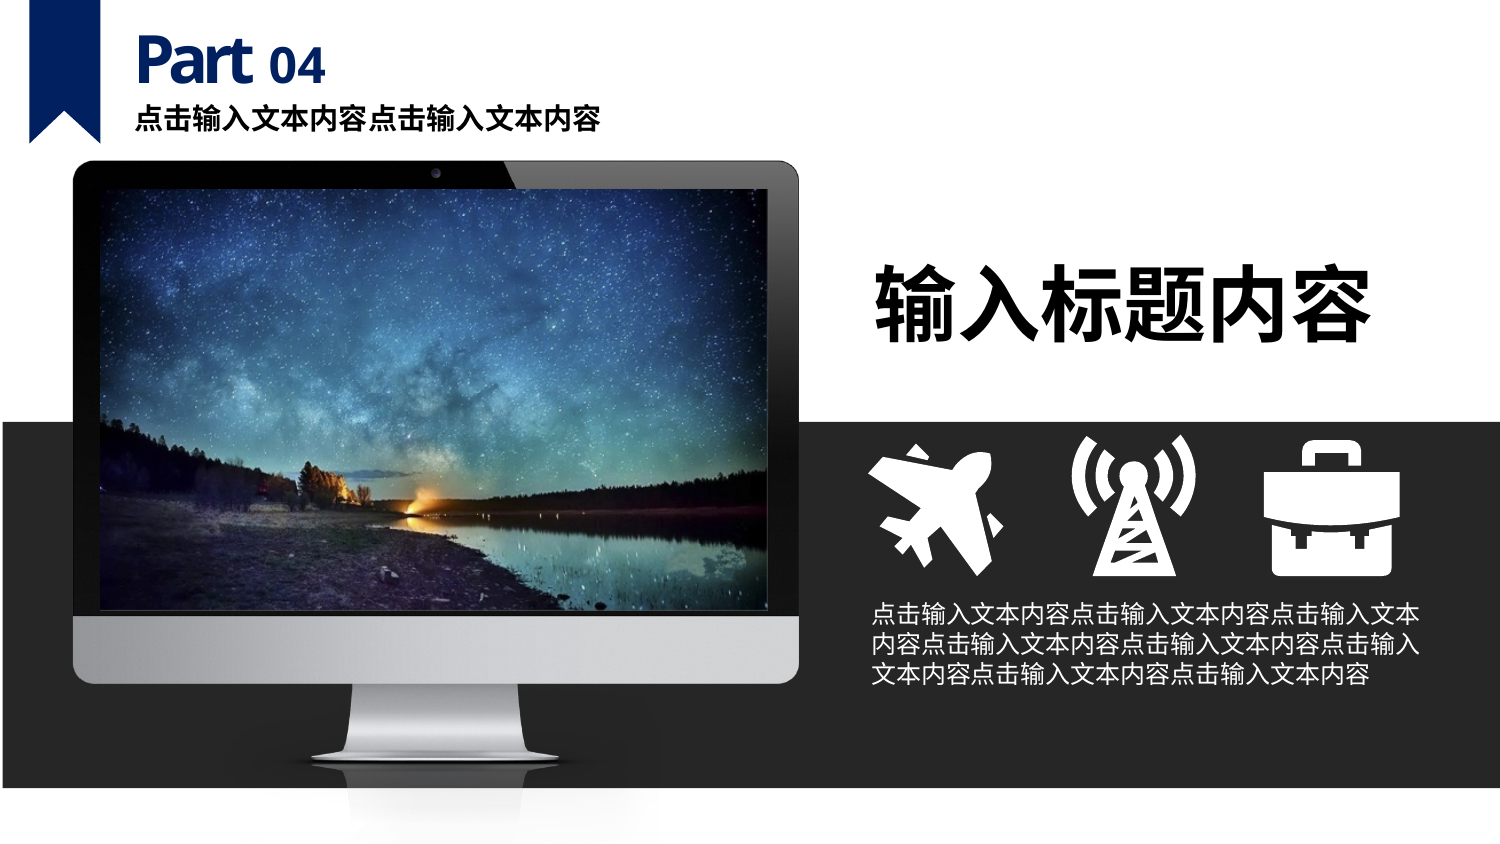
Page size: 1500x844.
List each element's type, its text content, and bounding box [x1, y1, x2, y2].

text_box [1263, 472, 1400, 526]
text_box [27, 0, 103, 146]
text_box [1095, 449, 1115, 502]
text_box [868, 452, 992, 577]
text_box [1271, 524, 1392, 577]
text_box [1071, 436, 1098, 517]
text_box [822, 420, 1500, 790]
text_box 点击输入文本内容点击输入文本内容点击输入文本内容点击输入文本内容点击输入文本内容点击输入文本内容点击输入文本内容点击输入文本内容 [856, 591, 1453, 726]
text_box [0, 420, 48, 790]
text_box 点击输入文本内容点击输入文本内容 [119, 93, 618, 142]
text_box Part 04 [118, 9, 341, 104]
text_box [1302, 440, 1362, 466]
text_box [905, 443, 930, 461]
text_box [1170, 434, 1196, 517]
text_box 输入标题内容 [859, 244, 1389, 360]
text_box [986, 513, 1004, 538]
picture [53, 143, 818, 844]
text_box [1092, 461, 1177, 577]
text_box [1153, 449, 1174, 502]
